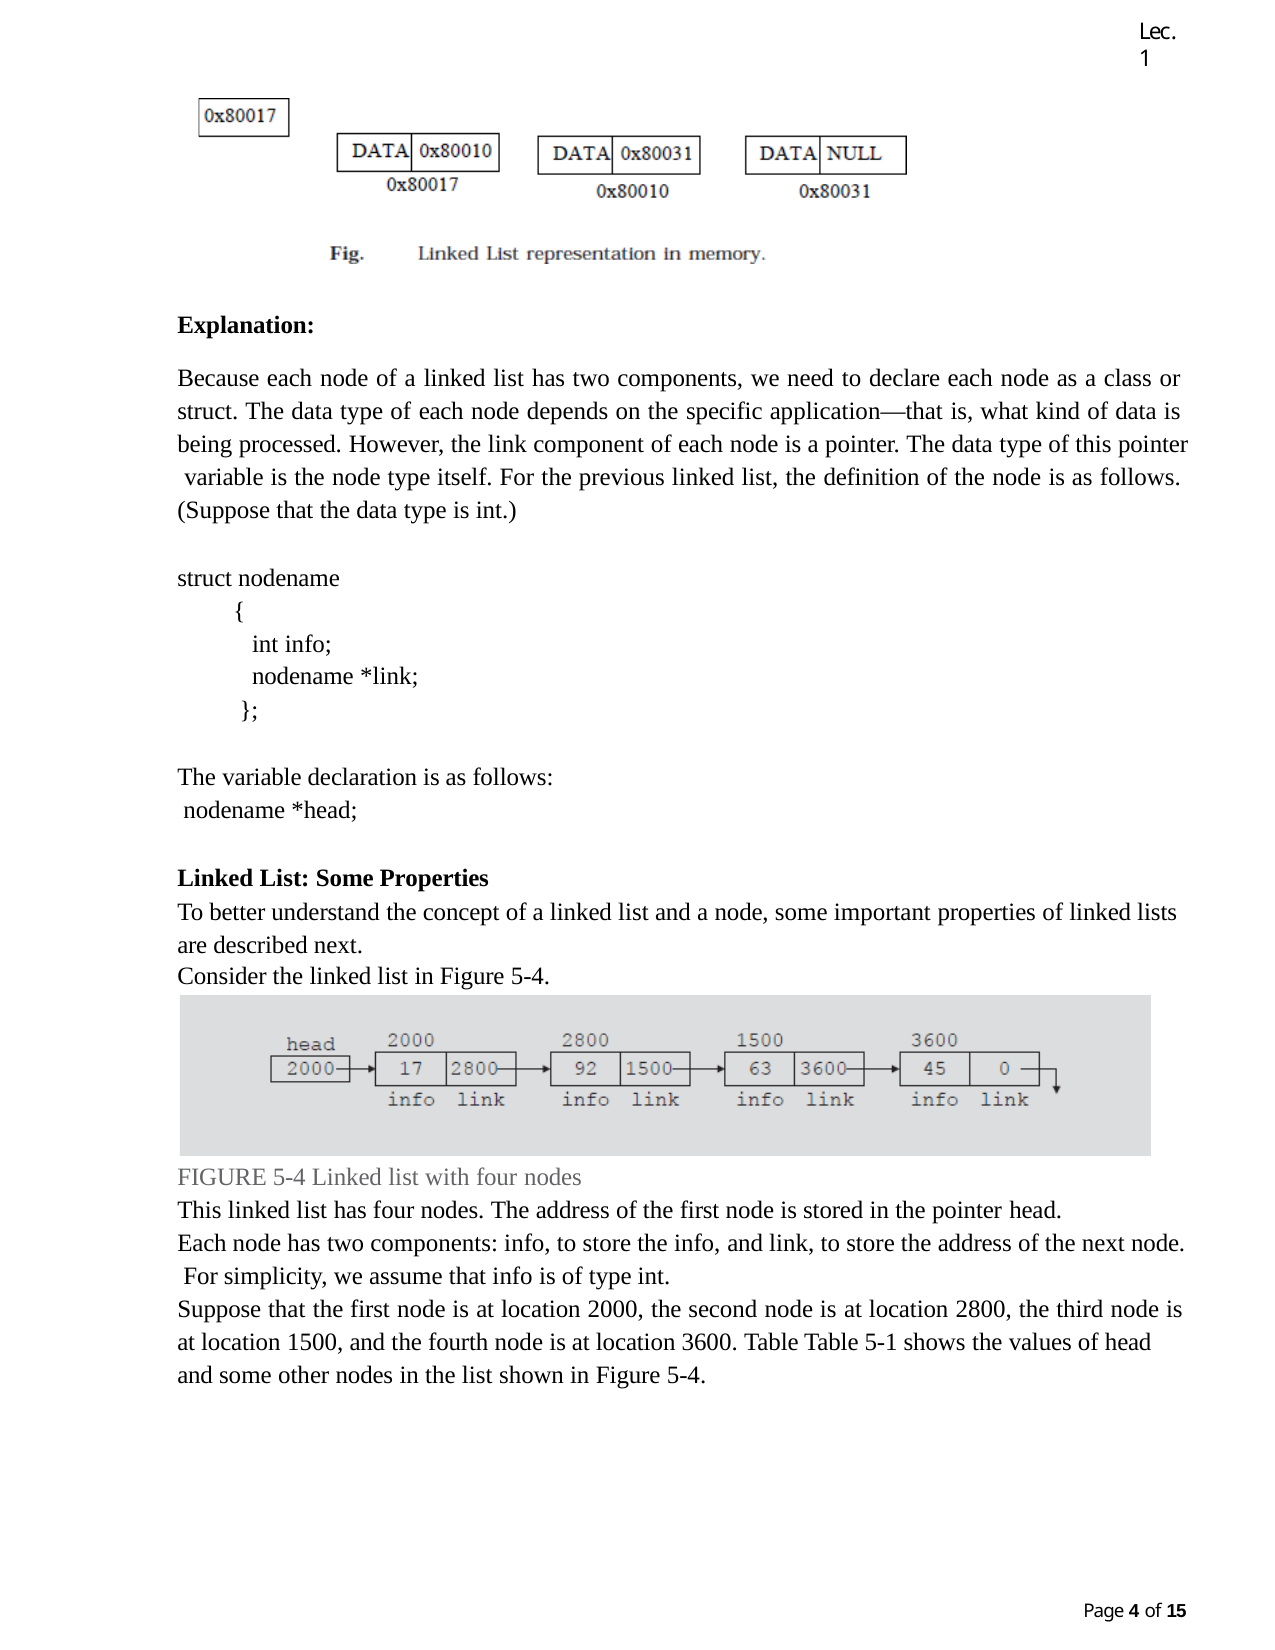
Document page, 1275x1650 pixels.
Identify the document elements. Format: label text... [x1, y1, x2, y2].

text_box [198, 98, 907, 264]
text_box Explanation: Because each node of a linked list has two components, we need to declare each node as a class or struct. The data type of each node depends on the specific application—that is, what kind of data is being processed. However, the link component of each node is a pointer. The data type of this pointer variable is the node type itself. For the previous linked list, the definition of the node is as follows. (Suppose that the data type is int.) struct nodename { int info; nodename *link; }; The variable declaration is as follows: nodename *head; Linked List: Some Properties To better understand the concept of a linked list and a node, some important properties of linked lists are described next. Consider the linked list in Figure 5-4. [175, 306, 1189, 991]
text_box Lec.1 [1136, 14, 1190, 72]
text_box FIGURE 5-4 Linked list with four nodes This linked list has four nodes. The address of the first node is stored in the pointer head. Each node has two components: info, to store the info, and link, to store the address of the next node. For simplicity, we assume that info is of type int. Suppose that the first node is at location 2000, the second node is at location 2800, the third node is at location 1500, and the fourth node is at location 3600. Table Table 5-1 shows the values of head and some other nodes in the list shown in Figure 5-4. [175, 1155, 1189, 1389]
slide_number Page 10 of 15 [1081, 1601, 1189, 1650]
text_box [179, 995, 1151, 1156]
